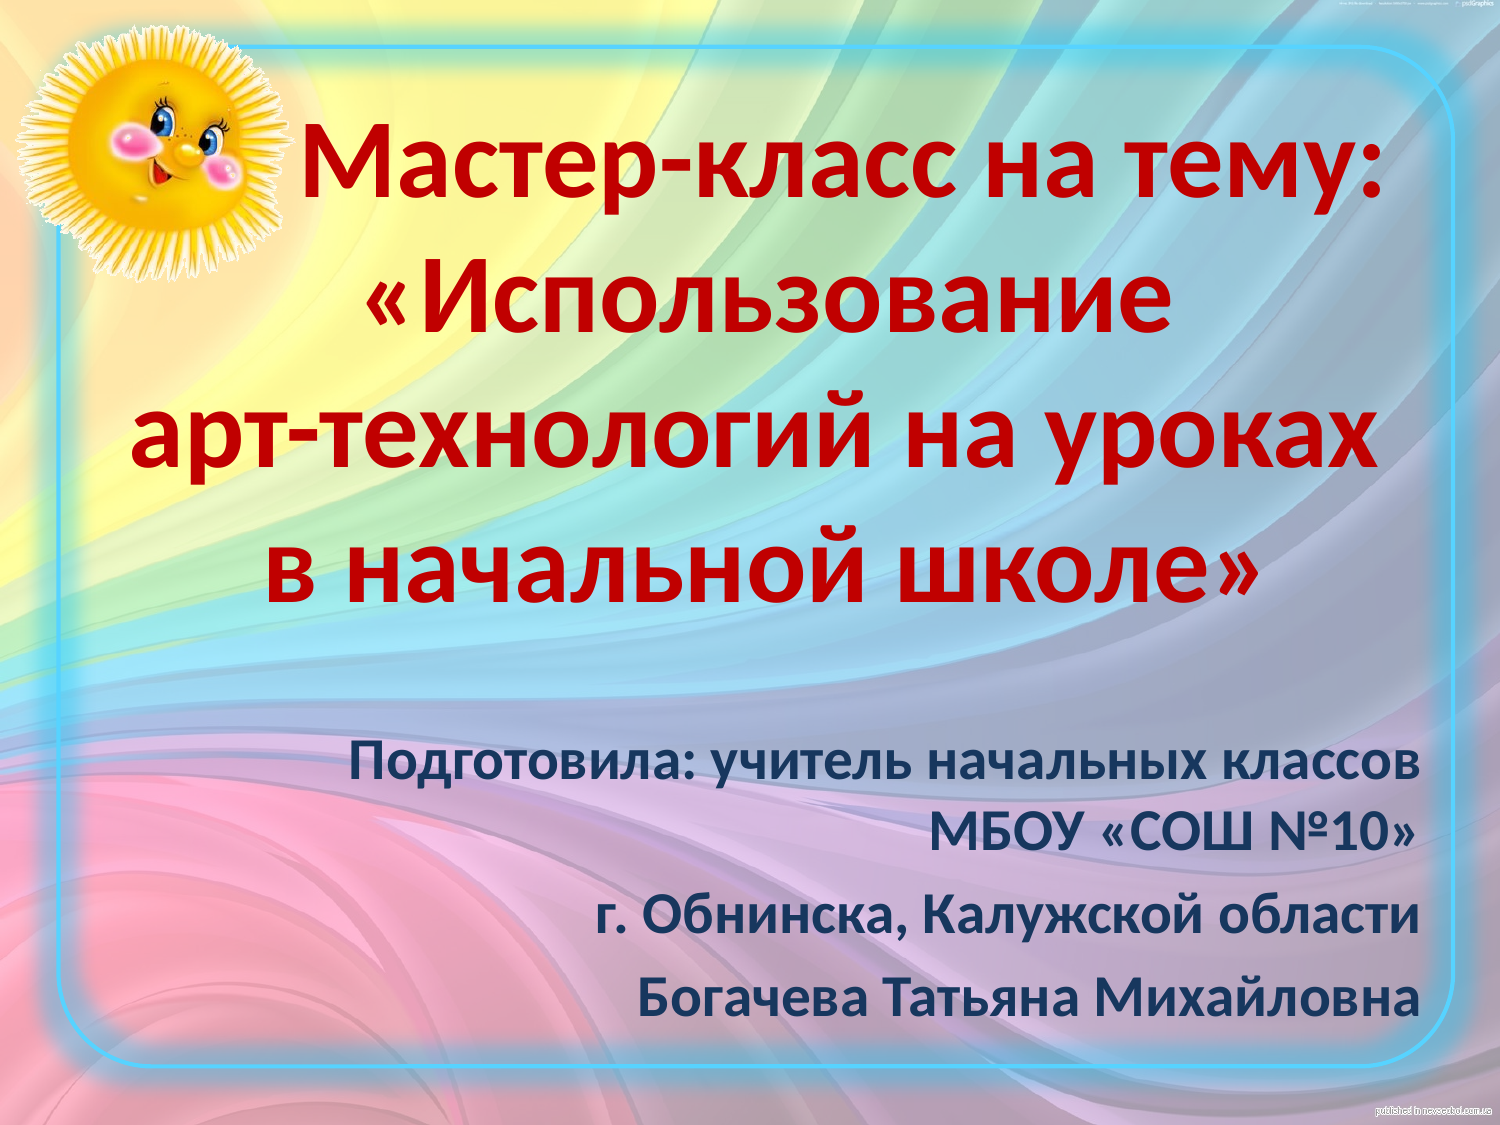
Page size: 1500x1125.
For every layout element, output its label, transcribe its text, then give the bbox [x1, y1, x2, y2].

picture [11, 11, 340, 340]
subtitle Подготовила: учитель начальных классов МБОУ «СОШ №10» г. Обнинска, Калужской области Богачева Татьяна Михайловна [225, 712, 1438, 1038]
title Мастер-класс на тему: «Использование арт-технологий на уроках в начальной школе» [35, 112, 1499, 463]
